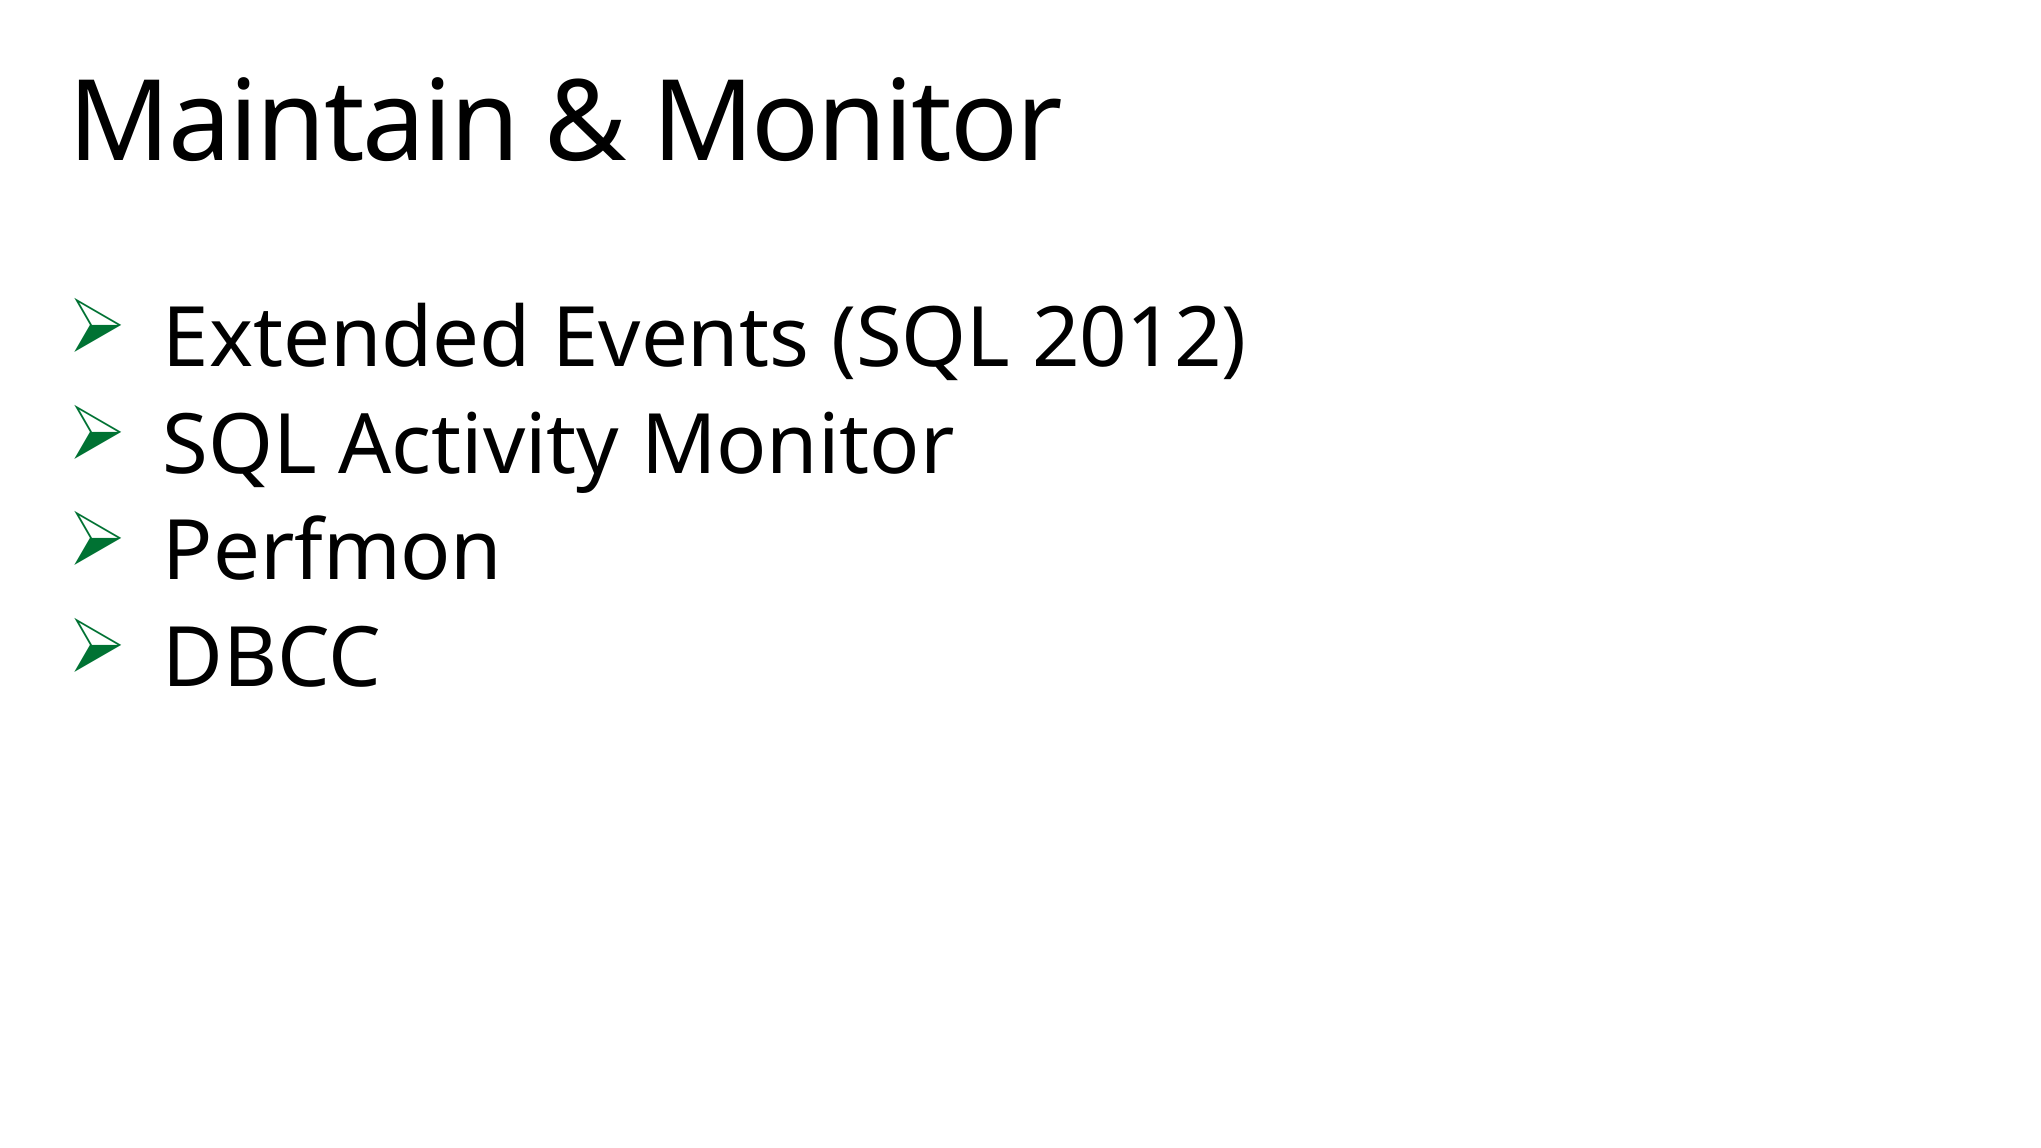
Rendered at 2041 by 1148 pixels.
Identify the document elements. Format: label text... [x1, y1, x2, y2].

list Extended Events (SQL 2012) SQL Activity Monitor Perfmon DBCC [45, 279, 1996, 846]
title Maintain & Monitor [45, 48, 1996, 200]
